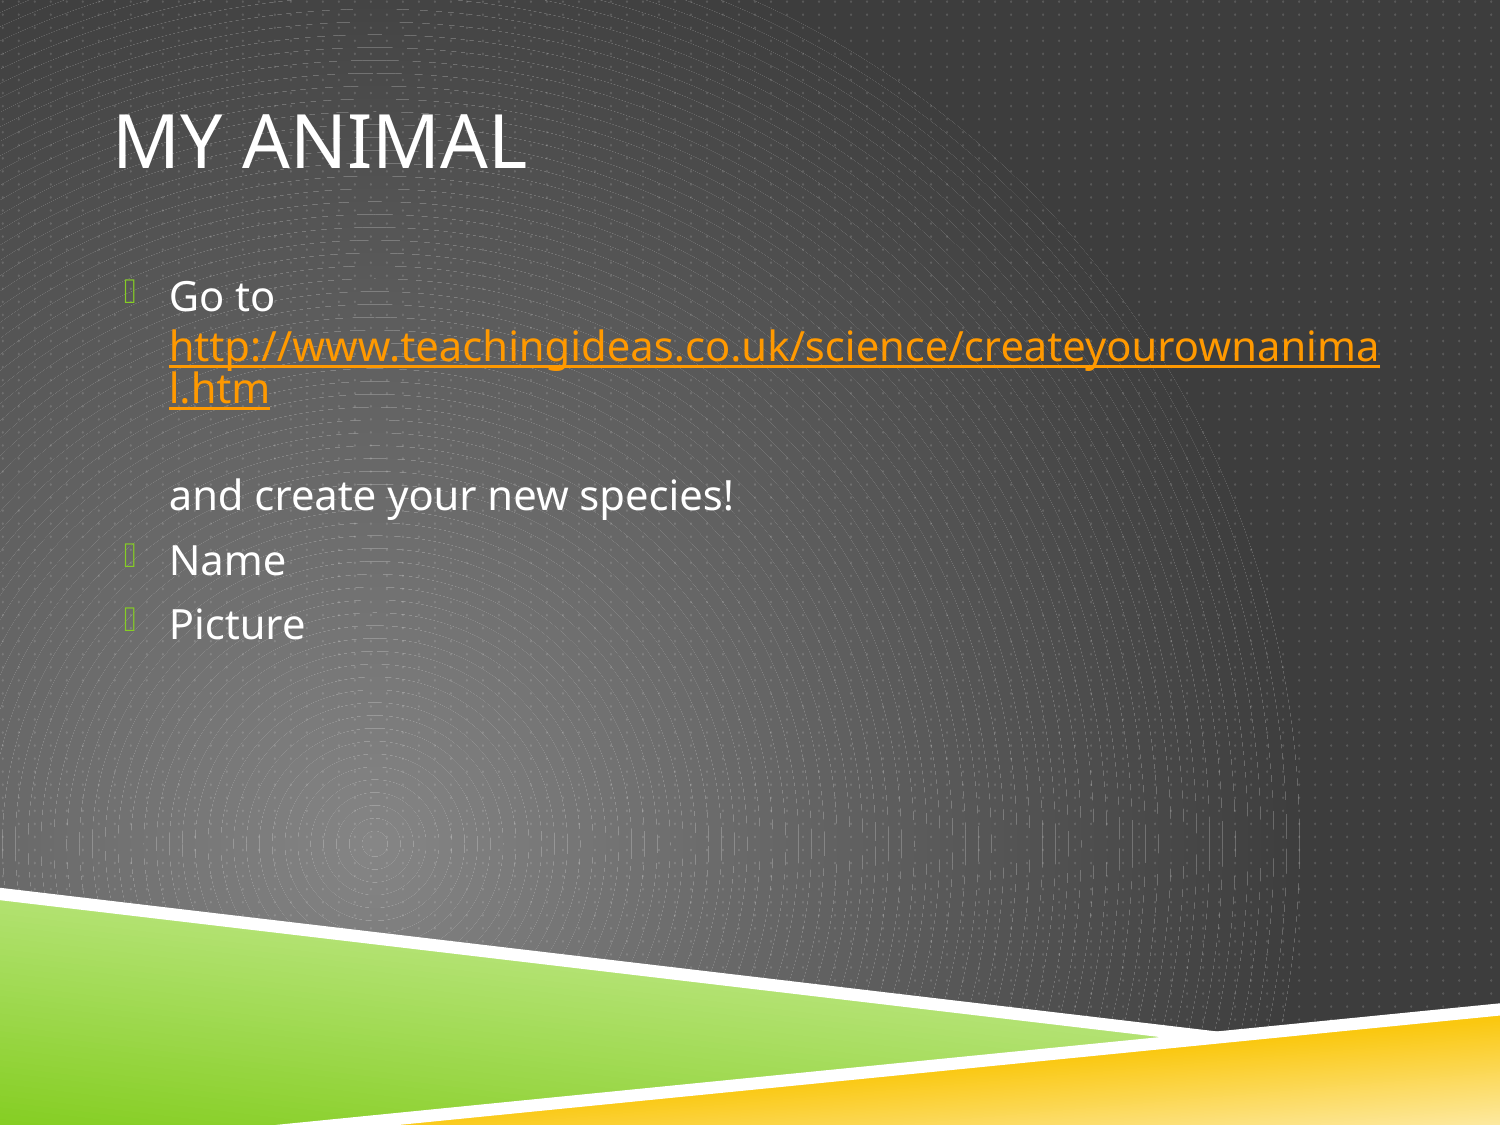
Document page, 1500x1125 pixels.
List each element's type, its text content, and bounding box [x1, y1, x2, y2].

title My Animal [112, 45, 1388, 233]
list Go to http://www.teachingideas.co.uk/science/createyourownanimal.htm and create your new species! Name Picture [112, 262, 1388, 875]
